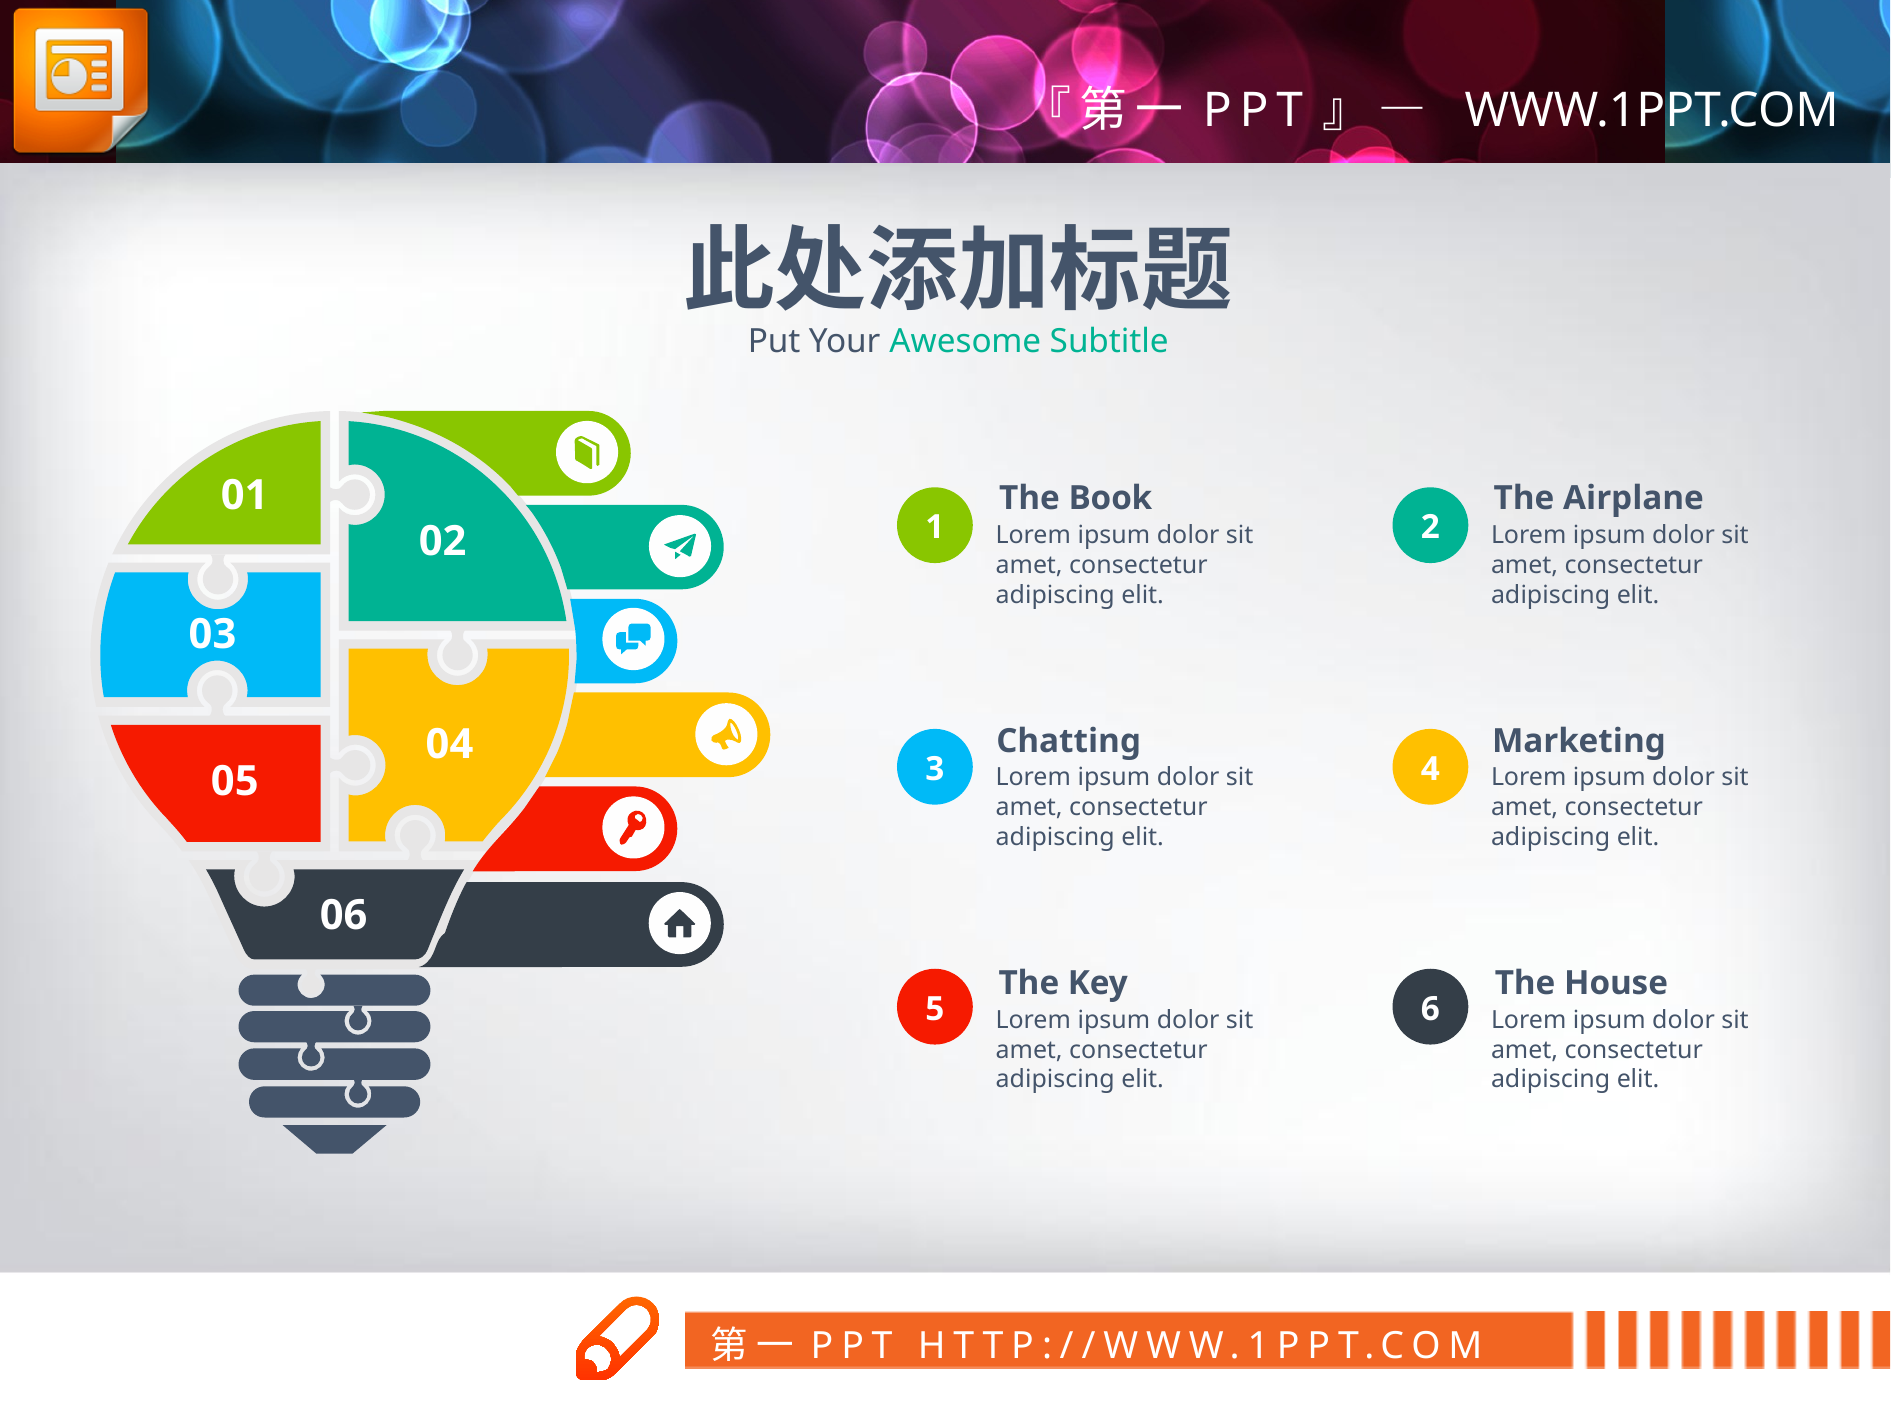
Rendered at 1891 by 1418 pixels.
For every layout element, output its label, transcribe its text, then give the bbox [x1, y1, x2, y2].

text_box Lorem ipsum dolor sit amet, consectetur adipiscing elit. [980, 510, 1326, 616]
picture [685, 1311, 1891, 1369]
text_box Chatting [981, 711, 1157, 753]
text_box 4 [1392, 728, 1469, 805]
text_box Lorem ipsum dolor sit amet, consectetur adipiscing elit. [980, 995, 1326, 1101]
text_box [569, 599, 678, 684]
text_box 此处添加标题 [668, 202, 1249, 328]
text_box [361, 410, 631, 496]
text_box 1 [896, 487, 973, 564]
text_box Lorem ipsum dolor sit amet, consectetur adipiscing elit. [980, 753, 1326, 858]
text_box The House [1479, 953, 1684, 995]
text_box Lorem ipsum dolor sit amet, consectetur adipiscing elit. [1476, 753, 1821, 858]
text_box The Book [984, 468, 1168, 510]
text_box 5 [896, 968, 973, 1045]
text_box 3 [896, 728, 973, 805]
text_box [472, 786, 678, 872]
text_box 6 [1392, 968, 1469, 1045]
text_box Lorem ipsum dolor sit amet, consectetur adipiscing elit. [1476, 995, 1821, 1101]
picture [0, 0, 1891, 1275]
text_box 2 [1392, 487, 1469, 564]
text_box The Key [983, 953, 1143, 995]
text_box The Airplane [1478, 468, 1720, 510]
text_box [525, 504, 724, 590]
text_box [90, 410, 579, 1154]
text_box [544, 692, 771, 778]
text_box Lorem ipsum dolor sit amet, consectetur adipiscing elit. [1476, 510, 1821, 616]
text_box Put Your Awesome Subtitle [732, 312, 1184, 367]
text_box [418, 881, 724, 968]
text_box Marketing [1477, 711, 1682, 753]
